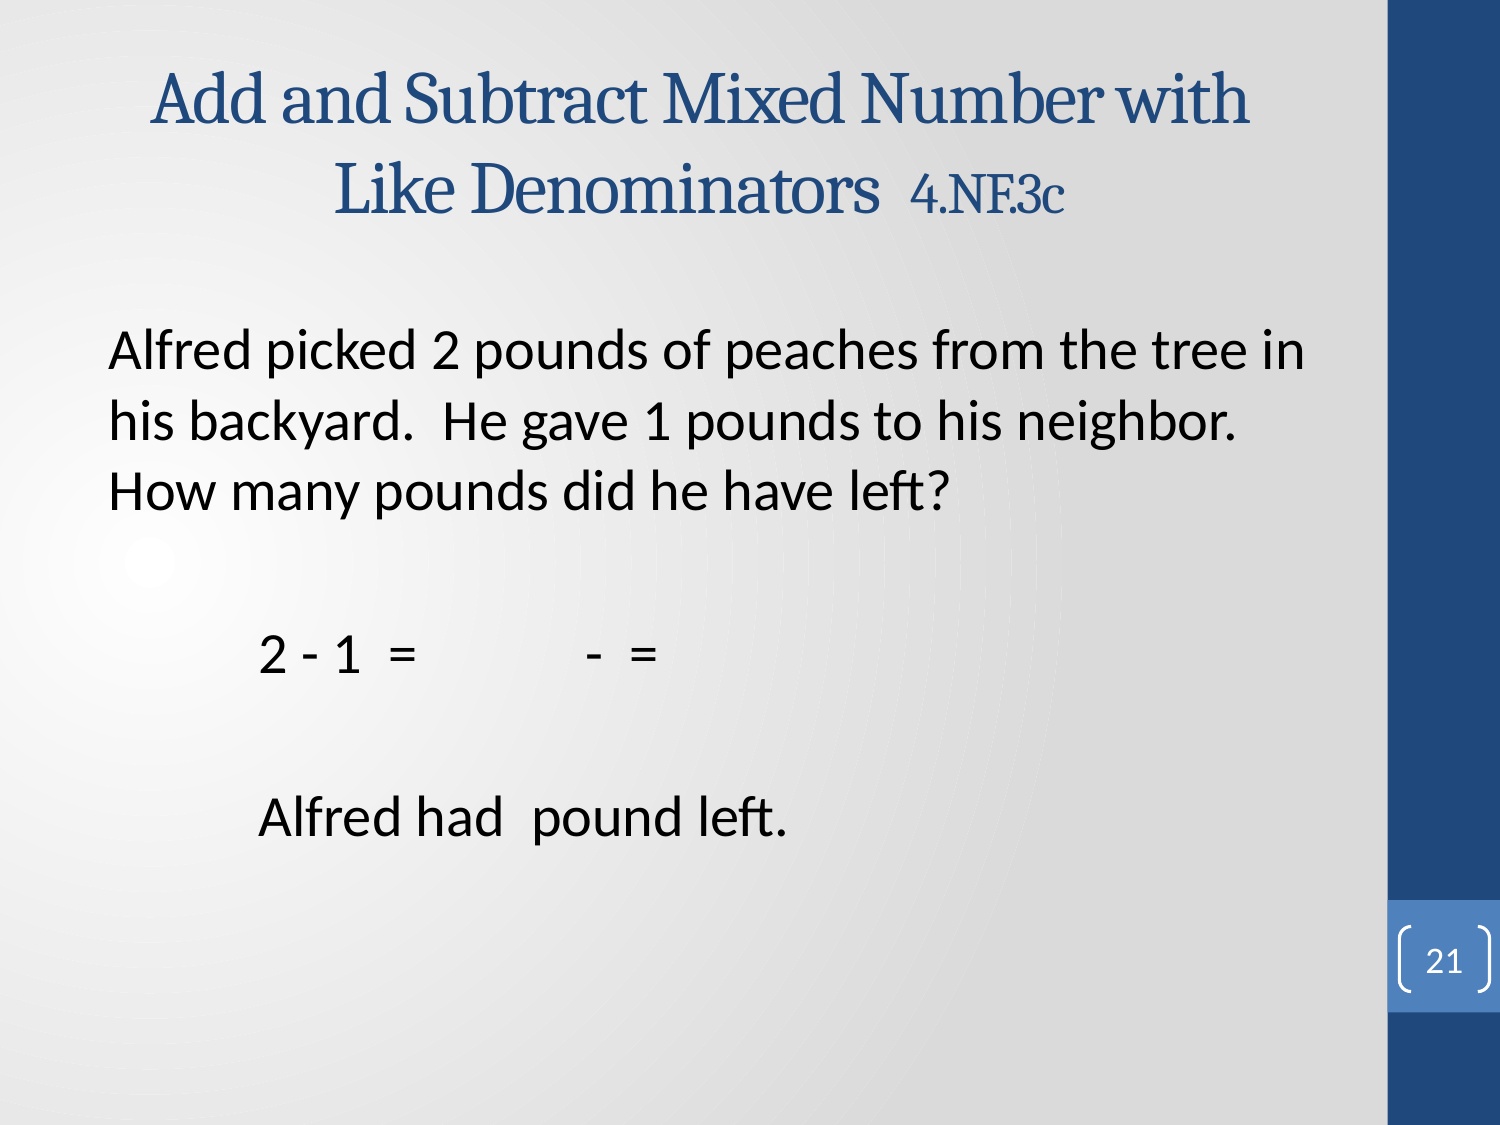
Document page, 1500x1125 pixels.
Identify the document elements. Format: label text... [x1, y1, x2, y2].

slide_number 21 [1397, 924, 1492, 994]
title Add and Subtract Mixed Number with Like Denominators 4.NF.3c [75, 45, 1325, 233]
